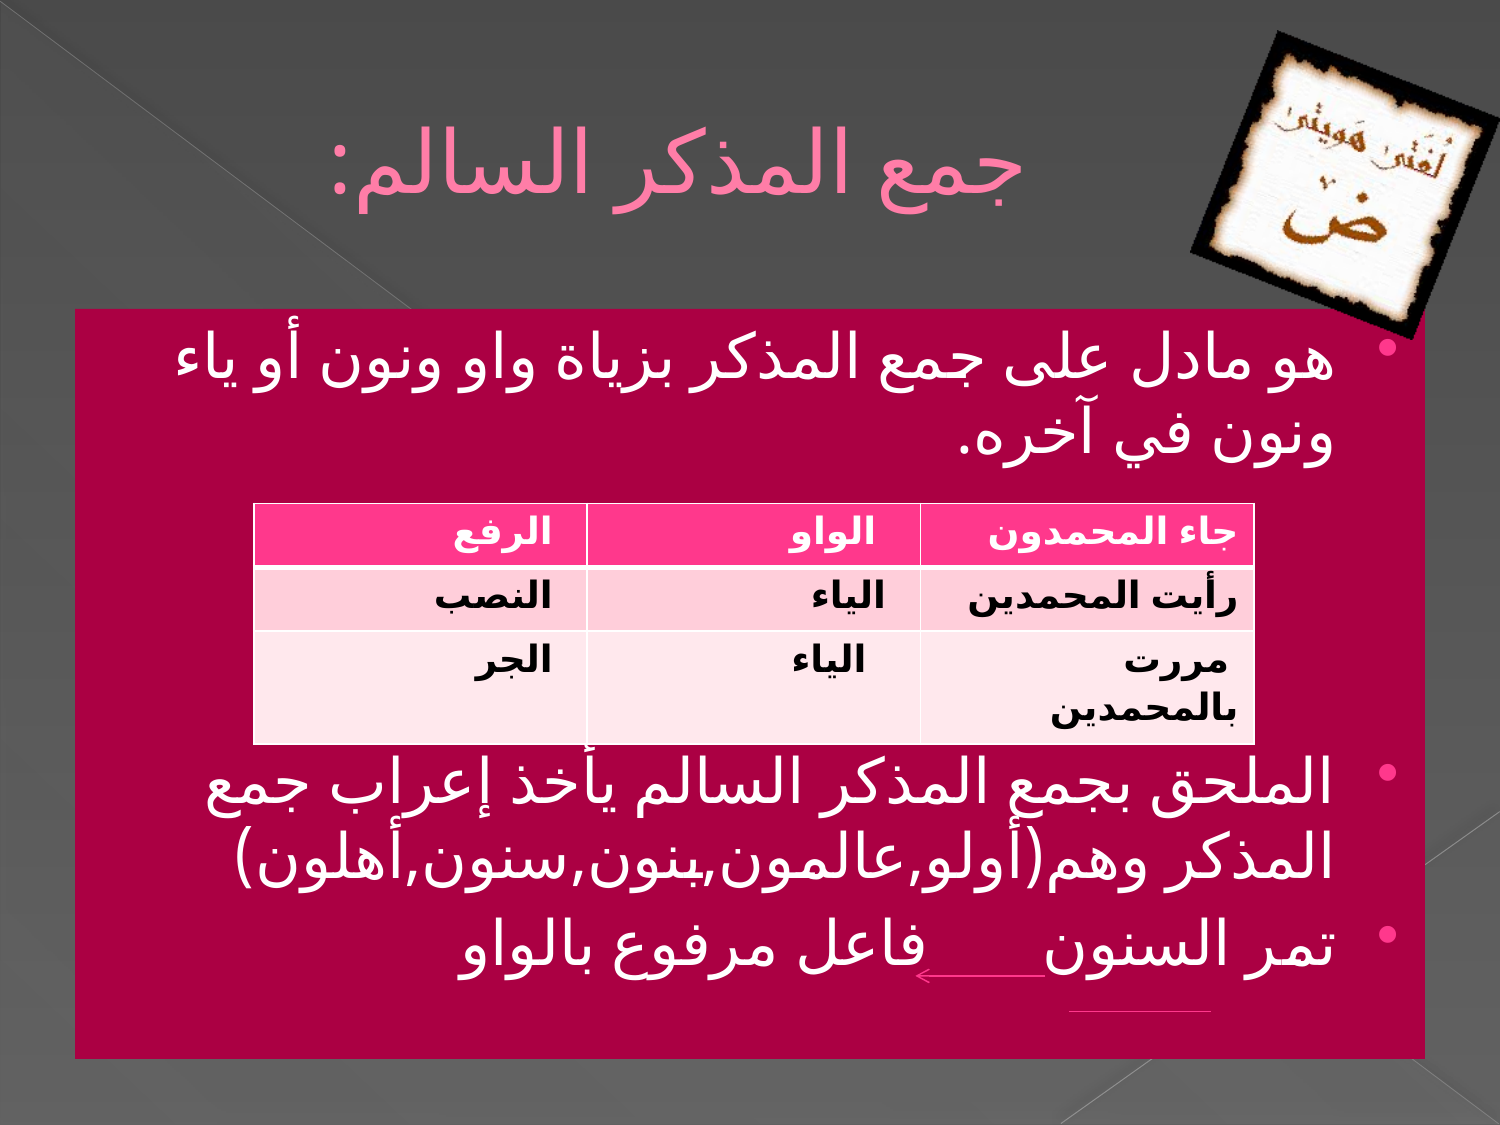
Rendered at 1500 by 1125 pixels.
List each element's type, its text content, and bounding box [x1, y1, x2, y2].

table_header الرفع [255, 504, 586, 565]
table_header جاء المحمدون [921, 504, 1253, 565]
title جمع المذكر السالم: [1312, 43, 1425, 53]
table_cell الياء [588, 632, 920, 743]
table_cell الياء [588, 570, 920, 630]
table_cell الجر [255, 632, 586, 743]
table_cell رأيت المحمدين [921, 570, 1253, 630]
table_header الواو [588, 504, 920, 565]
table_cell النصب [255, 570, 586, 630]
picture [1190, 31, 1500, 340]
list هو مادل على جمع المذكر بزياة واو ونون أو ياء ونون في آخره. الملحق بجمع المذكر السالم يأخذ إعراب جمع المذكر وهم(أولو,عالمون,بنون,سنون,أهلون) تمر السنون فاعل مرفوع بالواو [75, 308, 1425, 1059]
title جمع المذكر السالم: [312, 43, 1273, 274]
table_cell مررت بالمحمدين [921, 632, 1253, 743]
